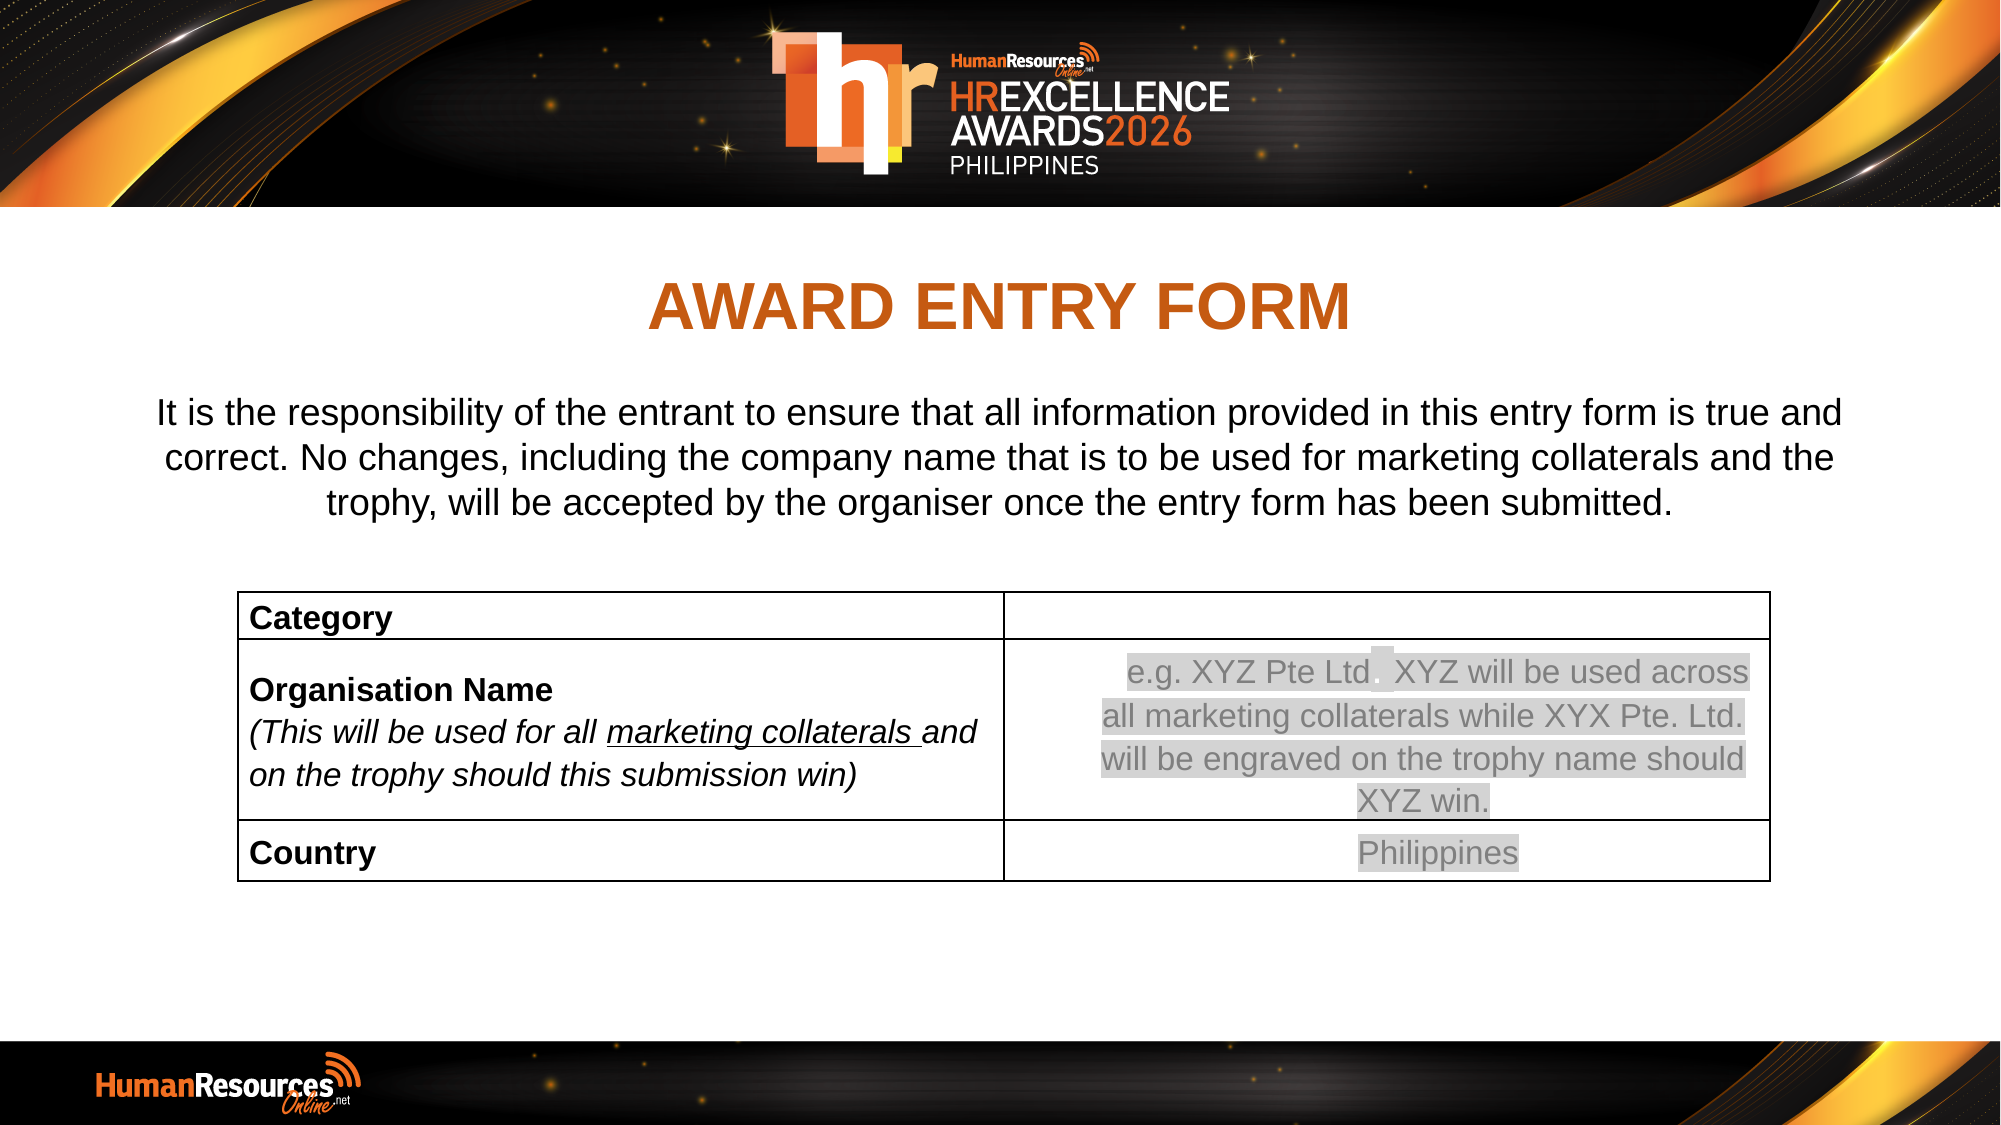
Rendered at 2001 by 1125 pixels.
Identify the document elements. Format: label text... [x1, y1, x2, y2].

table_cell Philippines [1005, 821, 1769, 880]
table_cell e.g. XYZ Pte Ltd. XYZ will be used across all marketing collaterals while XYX Pte. Ltd. will be engraved on the trophy name should XYZ win. [1005, 640, 1769, 819]
text_box AWARD ENTRY FORM It is the responsibility of the entrant to ensure that all information provided in this entry form is true and correct. No changes, including the company name that is to be used for marketing collaterals and the trophy, will be accepted by the organiser once the entry form has been submitted. [132, 255, 1868, 530]
table_header Category [239, 593, 1003, 638]
picture [0, 0, 2001, 1125]
table_cell Organisation Name (This will be used for all marketing collaterals and on the trophy should this submission win) [239, 640, 1003, 819]
table_header [1005, 593, 1769, 638]
table_cell Country [239, 821, 1003, 880]
